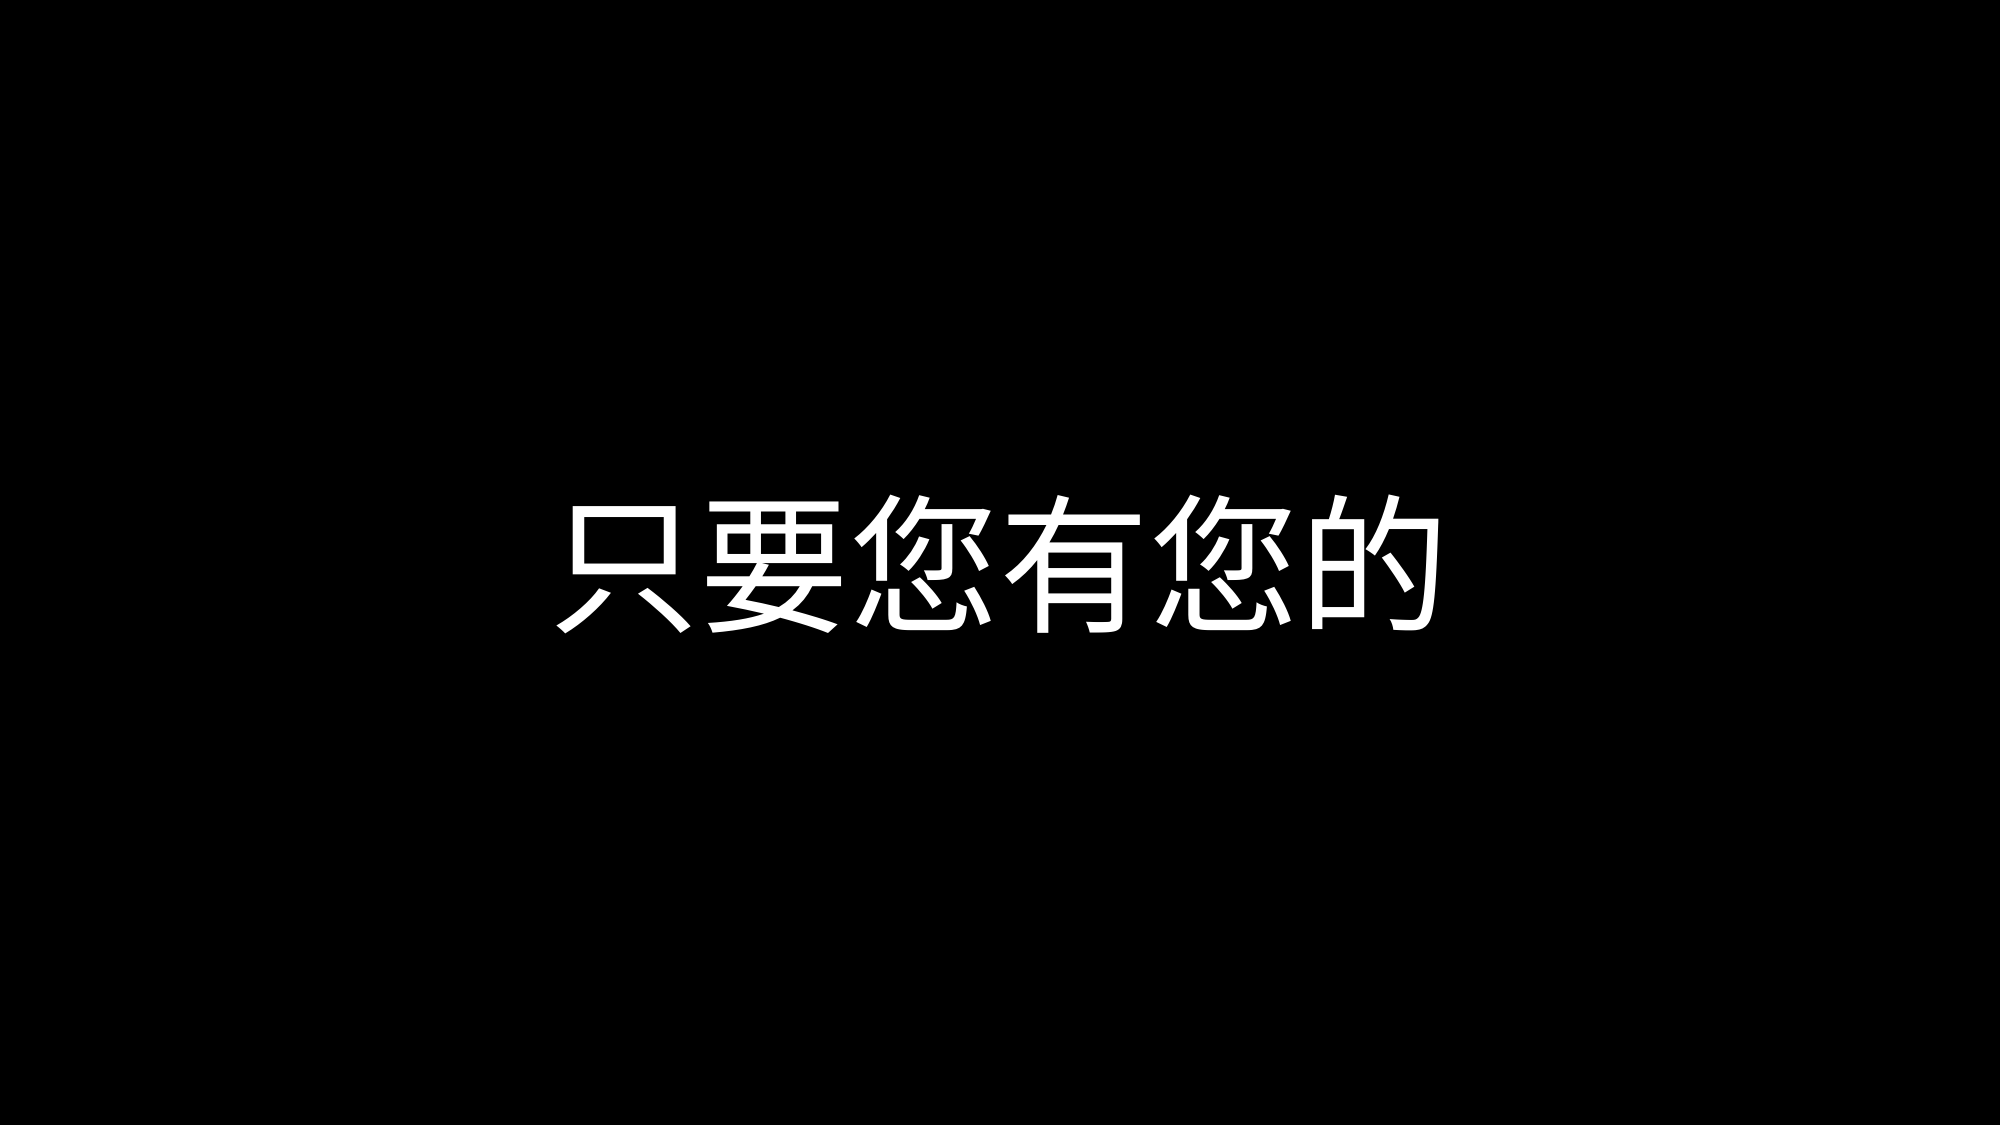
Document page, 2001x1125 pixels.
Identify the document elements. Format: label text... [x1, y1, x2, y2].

text_box 只要您有您的 [535, 463, 1465, 659]
